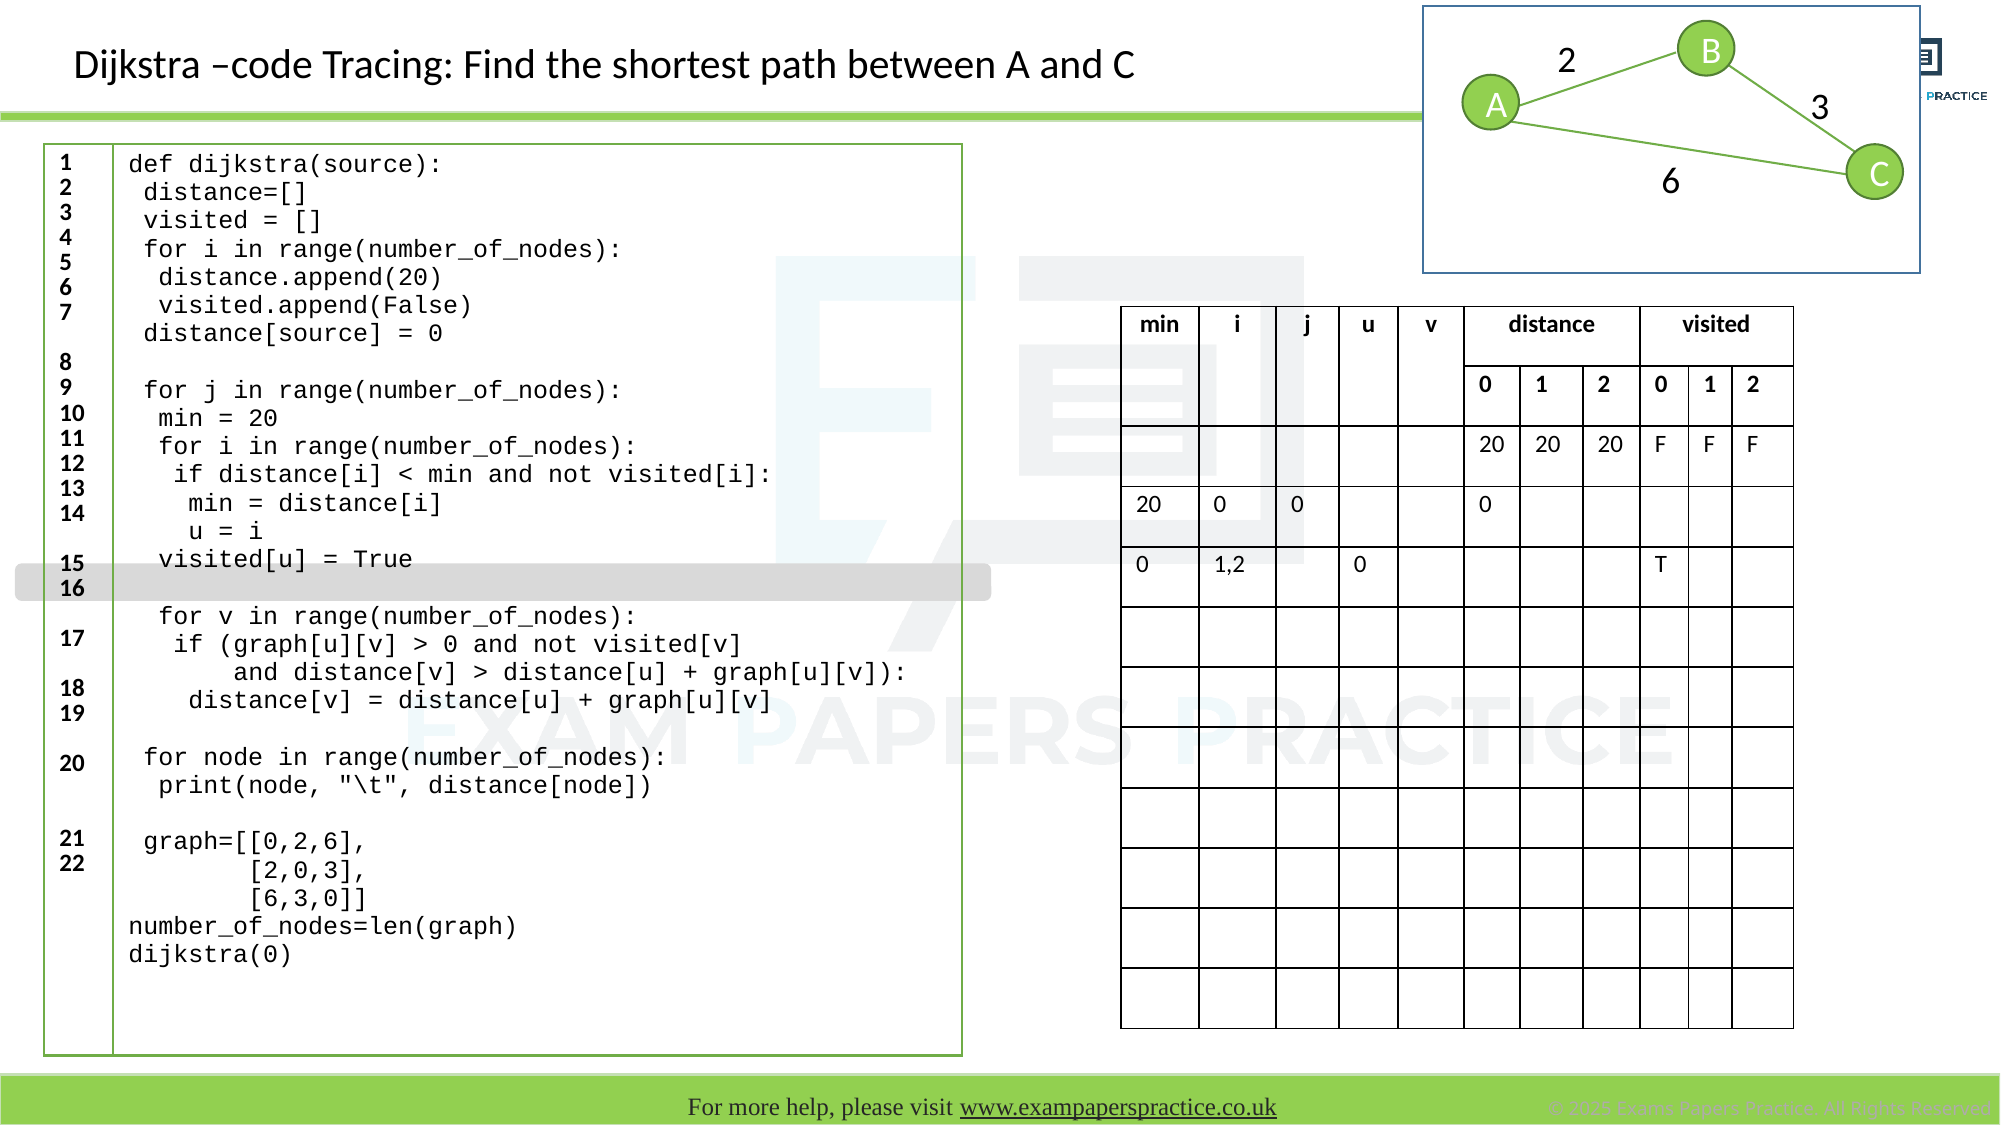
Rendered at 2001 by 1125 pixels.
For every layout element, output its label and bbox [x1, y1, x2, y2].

table_cell [1521, 969, 1582, 1028]
table_cell [1733, 789, 1793, 847]
table_cell [1122, 668, 1198, 726]
table_cell [1122, 608, 1198, 666]
table_cell [1641, 548, 1688, 606]
table_cell [1200, 608, 1275, 666]
table_cell [1465, 427, 1519, 486]
table_cell [1733, 608, 1793, 666]
table_cell [1733, 367, 1793, 425]
table_header [1122, 307, 1198, 425]
table_cell [1689, 427, 1731, 486]
table_header [45, 145, 112, 1054]
table_cell [1521, 909, 1582, 967]
table_cell [1200, 668, 1275, 726]
table_cell [1733, 487, 1793, 546]
table_cell [1584, 367, 1639, 425]
table_header [1641, 307, 1793, 365]
table_header [1277, 307, 1338, 425]
table_cell [1340, 548, 1397, 606]
table_cell [1122, 849, 1198, 907]
table_cell [1200, 849, 1275, 907]
table_cell [1122, 427, 1198, 486]
table_cell [1641, 789, 1688, 847]
table_cell [1465, 728, 1519, 787]
table_cell [1340, 427, 1397, 486]
table_cell [1200, 909, 1275, 967]
table_cell [1584, 427, 1639, 486]
table_cell [1340, 909, 1397, 967]
table_cell [1399, 427, 1463, 486]
table_cell [1584, 728, 1639, 787]
table_cell [1277, 548, 1338, 606]
table_cell [1399, 487, 1463, 546]
table_cell [1277, 487, 1338, 546]
table_cell [1399, 728, 1463, 787]
table_cell [1340, 487, 1397, 546]
table_cell [1733, 668, 1793, 726]
table_cell [1465, 367, 1519, 425]
table_cell [1521, 728, 1582, 787]
table_header [1340, 307, 1397, 425]
table_cell [1340, 969, 1397, 1028]
table_cell [1584, 487, 1639, 546]
table_cell [1122, 969, 1198, 1028]
table_cell [1521, 487, 1582, 546]
table_cell [1689, 608, 1731, 666]
table_cell [1733, 427, 1793, 486]
table_cell [1465, 969, 1519, 1028]
table_cell [1689, 367, 1731, 425]
table_cell [1689, 909, 1731, 967]
table_cell [1584, 969, 1639, 1028]
text_box [1422, 5, 1921, 274]
table_cell [1122, 548, 1198, 606]
table_cell [1521, 789, 1582, 847]
table_cell [1521, 367, 1582, 425]
table_cell [1399, 548, 1463, 606]
table_cell [1399, 909, 1463, 967]
table_cell [1641, 728, 1688, 787]
table_cell [1200, 969, 1275, 1028]
table_cell [1641, 969, 1688, 1028]
table_cell [1689, 789, 1731, 847]
table_cell [1122, 728, 1198, 787]
table_header [1399, 307, 1463, 425]
table_cell [1733, 548, 1793, 606]
table_cell [1200, 728, 1275, 787]
table_cell [1521, 668, 1582, 726]
table_cell [1340, 789, 1397, 847]
table_cell [1122, 789, 1198, 847]
table_cell [1277, 789, 1338, 847]
table_header [1200, 307, 1275, 425]
table_cell [1689, 969, 1731, 1028]
table_cell [1200, 548, 1275, 606]
table_cell [1340, 608, 1397, 666]
table_cell [1277, 668, 1338, 726]
table_cell [1689, 668, 1731, 726]
table_cell [1465, 789, 1519, 847]
table_cell [1733, 728, 1793, 787]
table_cell [1584, 909, 1639, 967]
table_cell [1521, 427, 1582, 486]
table_cell [1641, 849, 1688, 907]
table_cell [1641, 909, 1688, 967]
table_cell [1521, 548, 1582, 606]
table_cell [1584, 548, 1639, 606]
table_cell [1200, 789, 1275, 847]
table_cell [1733, 909, 1793, 967]
table_cell [1122, 909, 1198, 967]
text_box [963, 563, 992, 601]
table_cell [1641, 487, 1688, 546]
table_cell [1584, 849, 1639, 907]
table_cell [1584, 789, 1639, 847]
table_cell [1340, 728, 1397, 787]
table_cell [1689, 548, 1731, 606]
table_cell [1277, 728, 1338, 787]
table_cell [1399, 789, 1463, 847]
table_cell [1277, 608, 1338, 666]
table_cell [1641, 367, 1688, 425]
table_cell [1465, 909, 1519, 967]
table_cell [1465, 548, 1519, 606]
table_cell [1584, 668, 1639, 726]
table_cell [1733, 849, 1793, 907]
table_cell [1465, 487, 1519, 546]
table_cell [1689, 728, 1731, 787]
table_cell [1465, 668, 1519, 726]
table_cell [1200, 487, 1275, 546]
table_cell [1689, 487, 1731, 546]
table_cell [1465, 608, 1519, 666]
table_cell [1399, 668, 1463, 726]
table_cell [1399, 849, 1463, 907]
table_cell [1399, 608, 1463, 666]
table_cell [1584, 608, 1639, 666]
text_box [14, 563, 43, 601]
table_cell [1277, 909, 1338, 967]
table_cell [1521, 608, 1582, 666]
table_header [1465, 307, 1639, 365]
table_cell [1277, 427, 1338, 486]
table_cell [1521, 849, 1582, 907]
table_cell [1689, 849, 1731, 907]
table_cell [1277, 849, 1338, 907]
table_cell [1465, 849, 1519, 907]
table_cell [1277, 969, 1338, 1028]
table_cell [1399, 969, 1463, 1028]
table_cell [1200, 427, 1275, 486]
table_header [114, 145, 961, 1054]
table_cell [1641, 608, 1688, 666]
table_cell [1340, 849, 1397, 907]
table_cell [1641, 427, 1688, 486]
table_cell [1733, 969, 1793, 1028]
table_cell [1122, 487, 1198, 546]
text_box [58, 29, 1152, 94]
table_cell [1340, 668, 1397, 726]
table_cell [1641, 668, 1688, 726]
